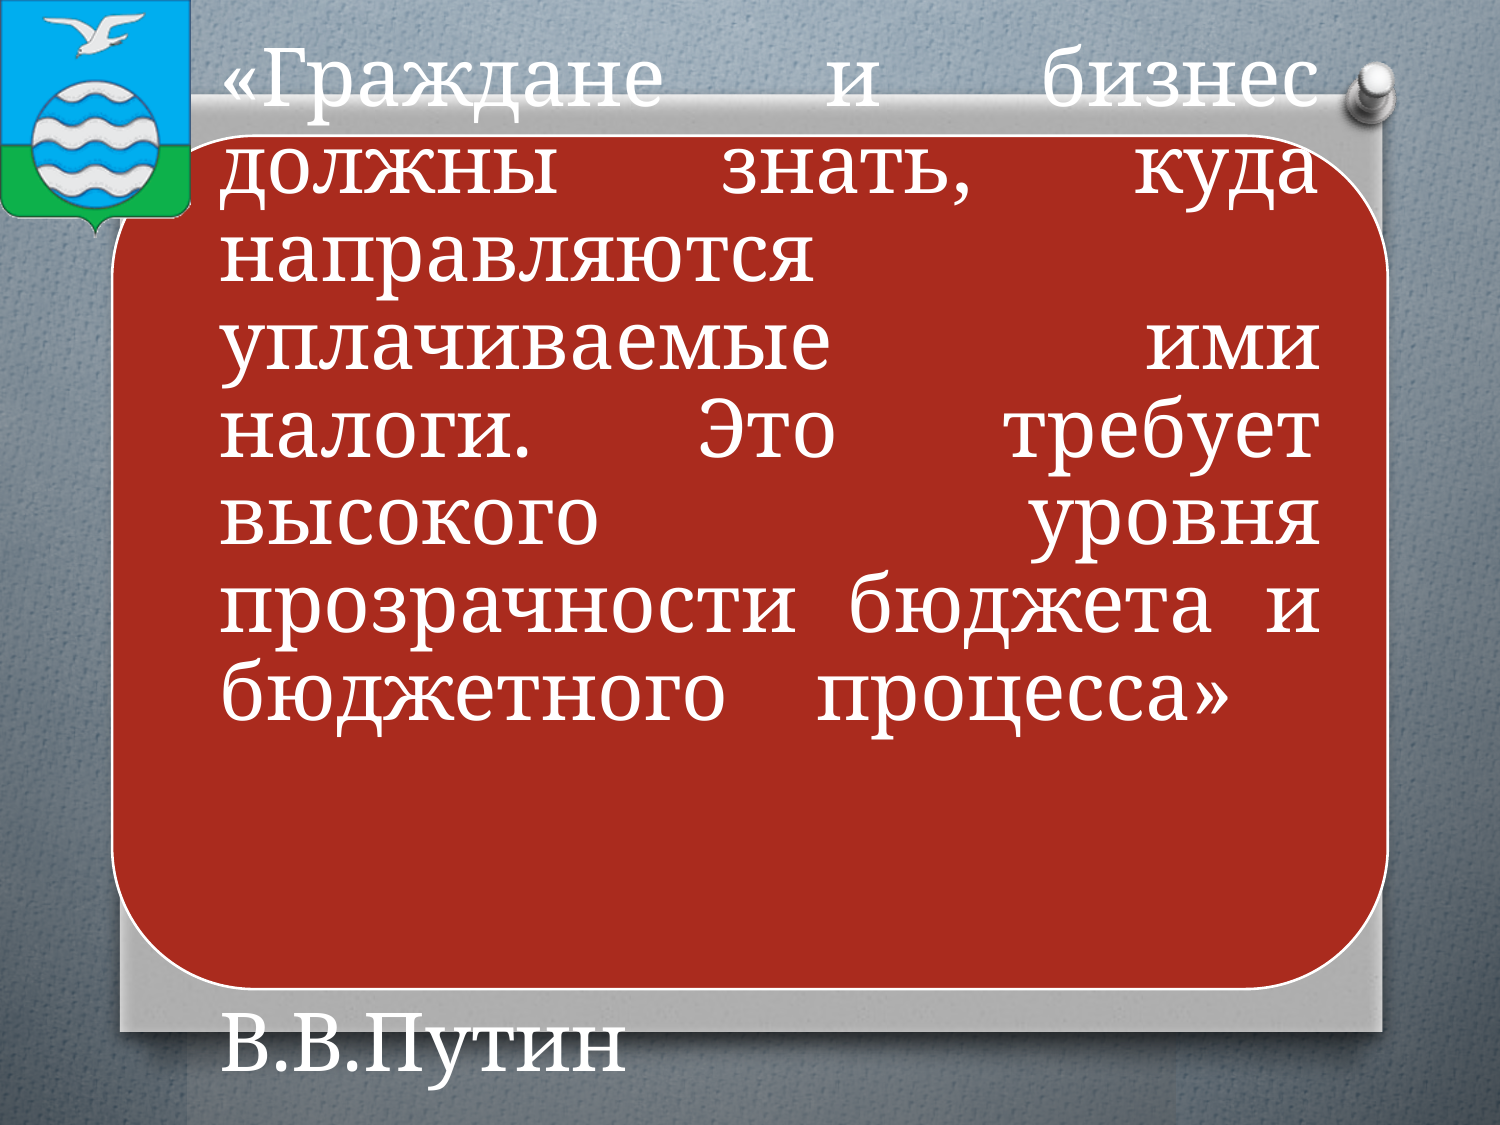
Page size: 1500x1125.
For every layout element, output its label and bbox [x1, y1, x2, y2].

picture [0, 0, 198, 239]
picture [44, 13, 145, 57]
picture [1317, 35, 1439, 141]
text_box [111, 89, 1389, 1036]
picture [54, 81, 136, 103]
